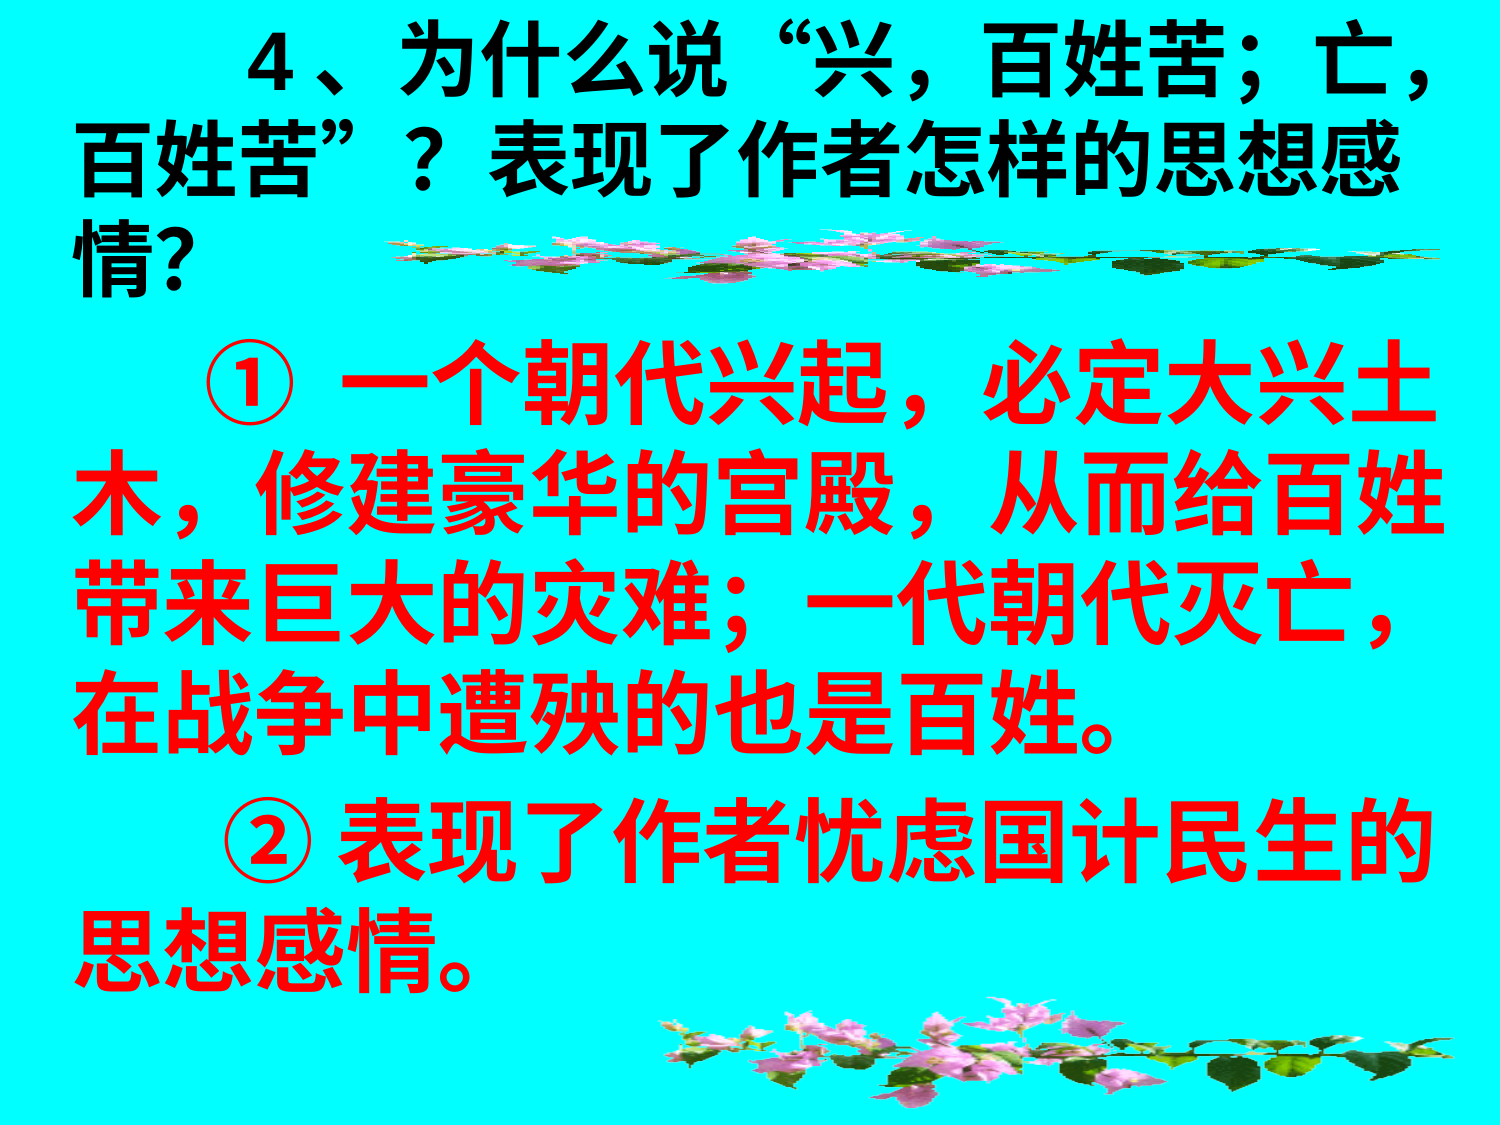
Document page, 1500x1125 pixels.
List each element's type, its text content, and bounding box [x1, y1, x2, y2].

list 4、为什么说“兴，百姓苦；亡，百姓苦”？表现了作者怎样的思想感情？ ① 一个朝代兴起，必定大兴土木，修建豪华的宫殿，从而给百姓带来巨大的灾难；一代朝代灭亡，在战争中遭殃的也是百姓。 ②表现了作者忧虑国计民生的思想感情。 [0, 0, 1500, 1125]
picture [596, 975, 1500, 1125]
picture [300, 219, 1500, 303]
